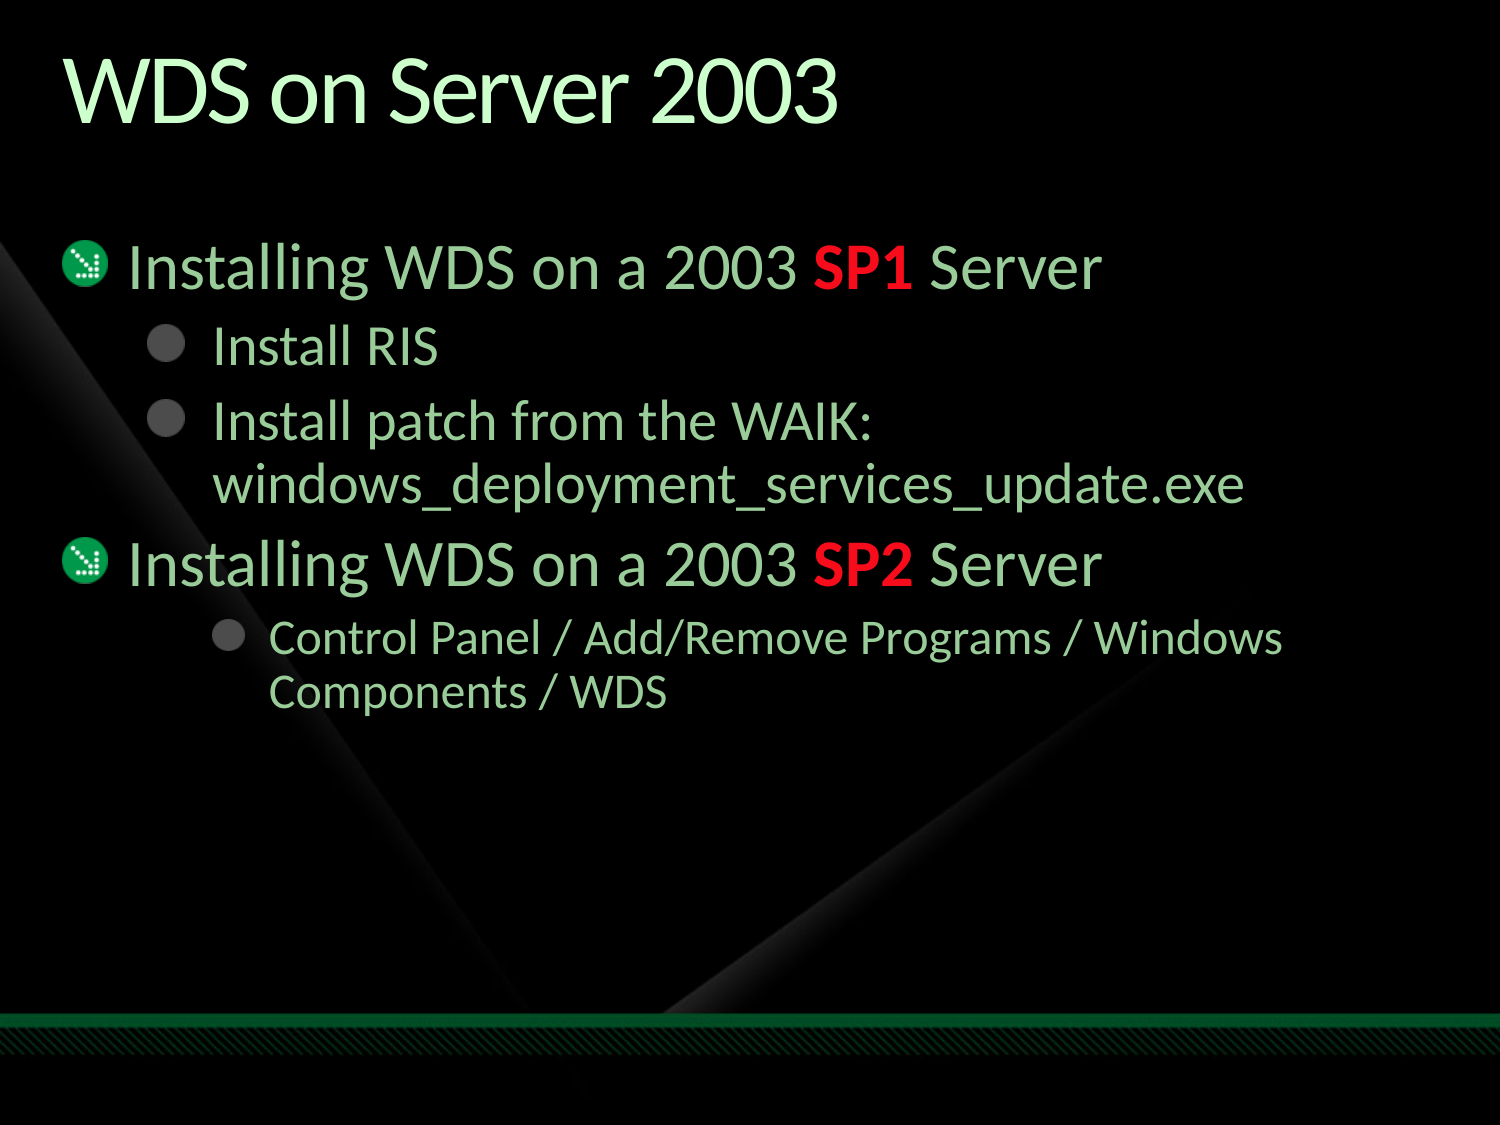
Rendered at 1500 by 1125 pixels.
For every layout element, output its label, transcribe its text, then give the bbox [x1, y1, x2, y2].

title WDS on Server 2003 [62, 37, 1413, 225]
picture [0, 0, 1500, 1125]
list Installing WDS on a 2003 SP1 Server Install RIS Install patch from the WAIK: windows_deployment_services_update.exe Installing WDS on a 2003 SP2 Server Control Panel / Add/Remove Programs / Windows Components / WDS [62, 231, 1438, 583]
